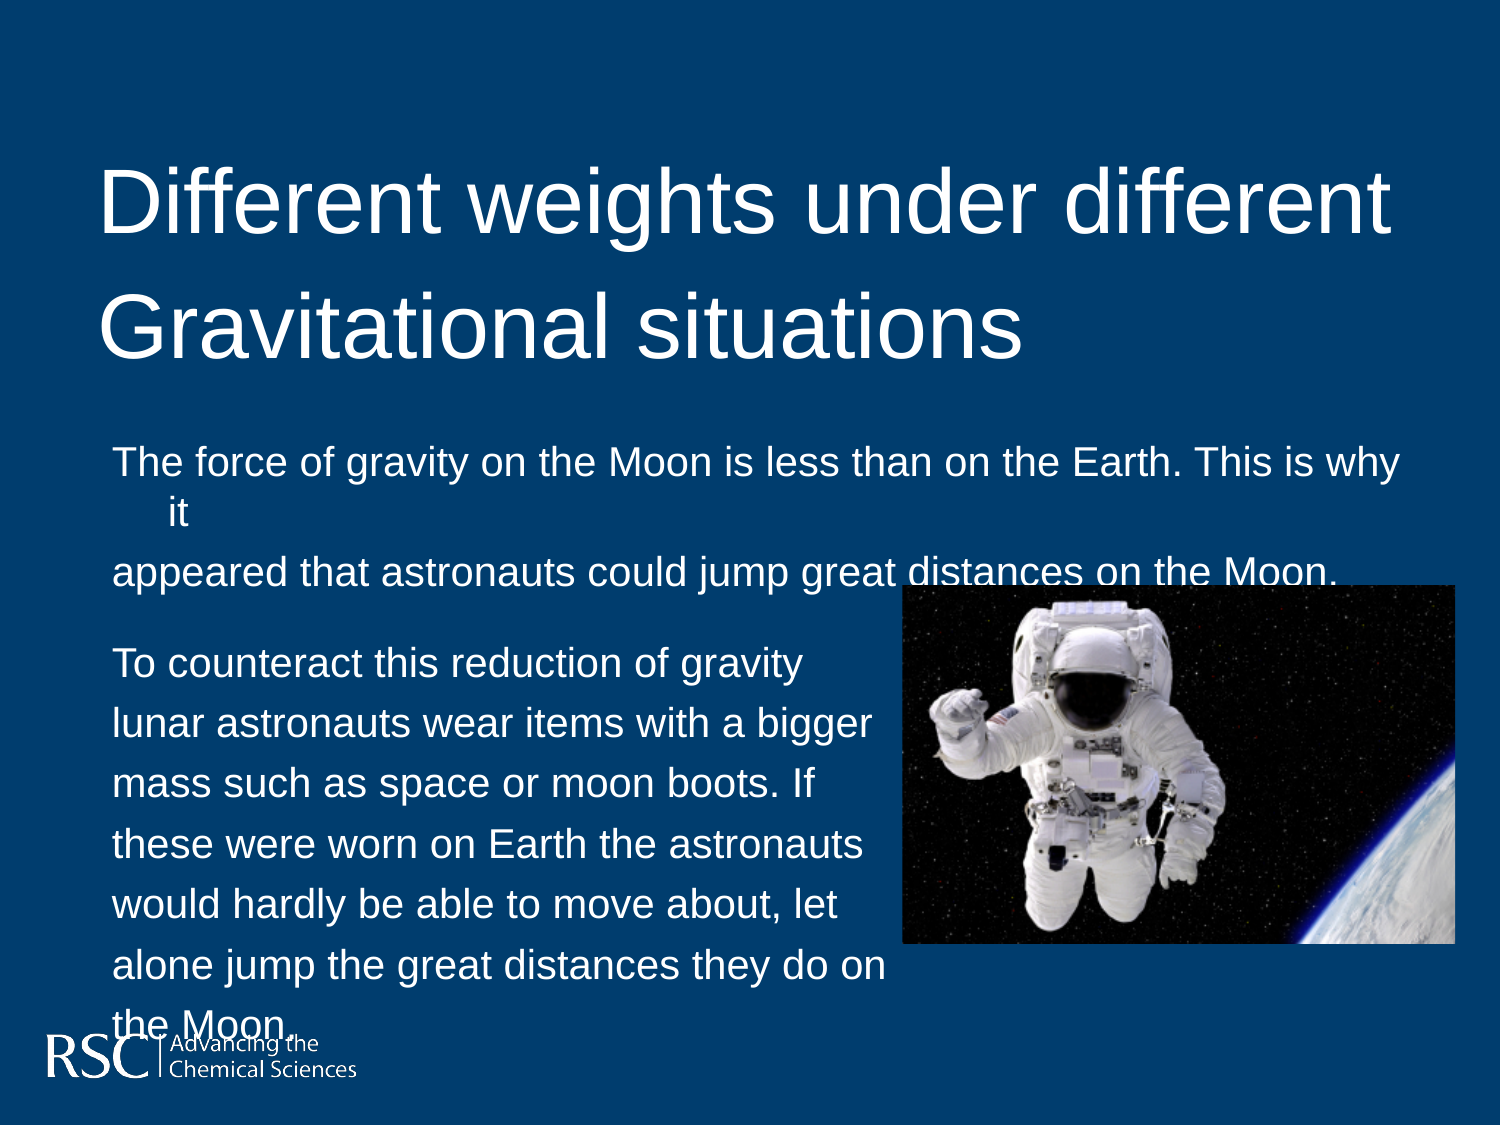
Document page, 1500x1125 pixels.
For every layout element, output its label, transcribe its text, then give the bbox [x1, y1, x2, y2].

text_box The force of gravity on the Moon is less than on the Earth. This is why it appeared that astronauts could jump great distances on the Moon. To counteract this reduction of gravity lunar astronauts wear items with a bigger mass such as space or moon boots. If these were worn on Earth the astronauts would hardly be able to move about, let alone jump the great distances they do on the Moon. [96, 391, 1447, 1125]
picture [902, 585, 1456, 944]
picture [42, 1028, 96, 1082]
text_box Different weights under different Gravitational situations [82, 134, 1500, 384]
